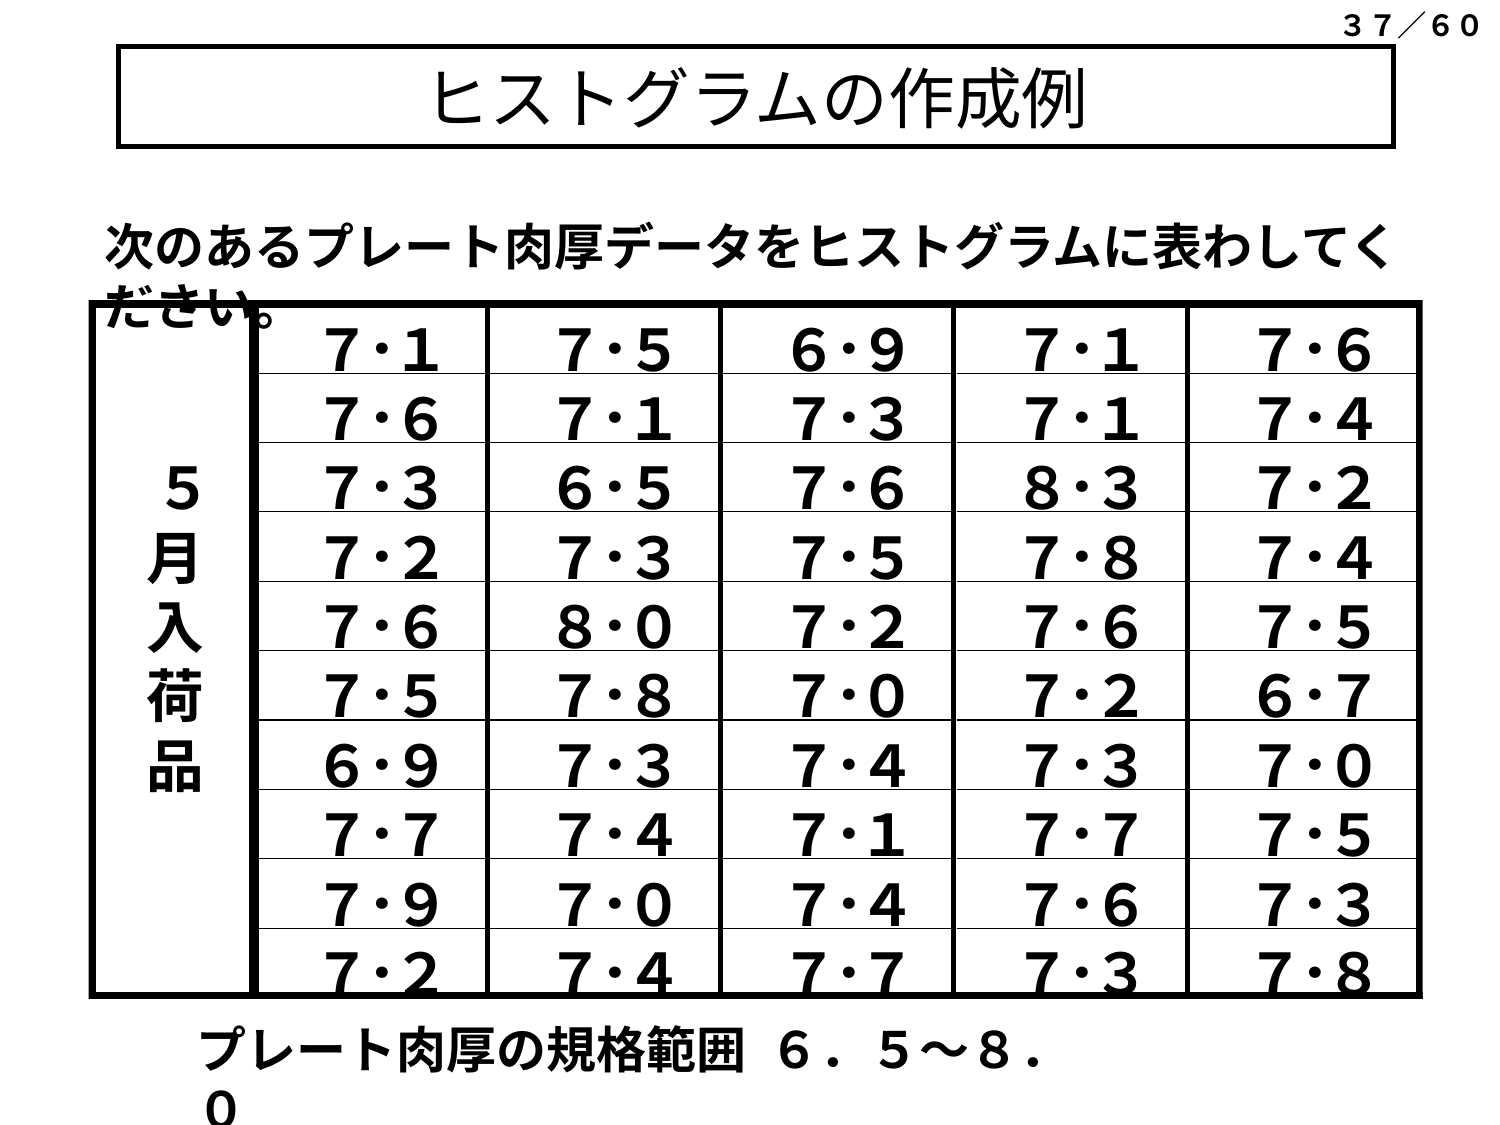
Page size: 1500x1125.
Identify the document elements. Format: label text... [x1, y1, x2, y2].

text_box 次のあるプレート肉厚データをヒストグラムに表わしてください。 [89, 208, 1448, 343]
text_box ３７／６０ [1324, 0, 1500, 85]
title ヒストグラムの作成例 [118, 46, 1394, 147]
picture [88, 300, 1424, 1000]
text_box プレート肉厚の規格範囲 ６．５～８．０ [182, 1011, 1057, 1125]
